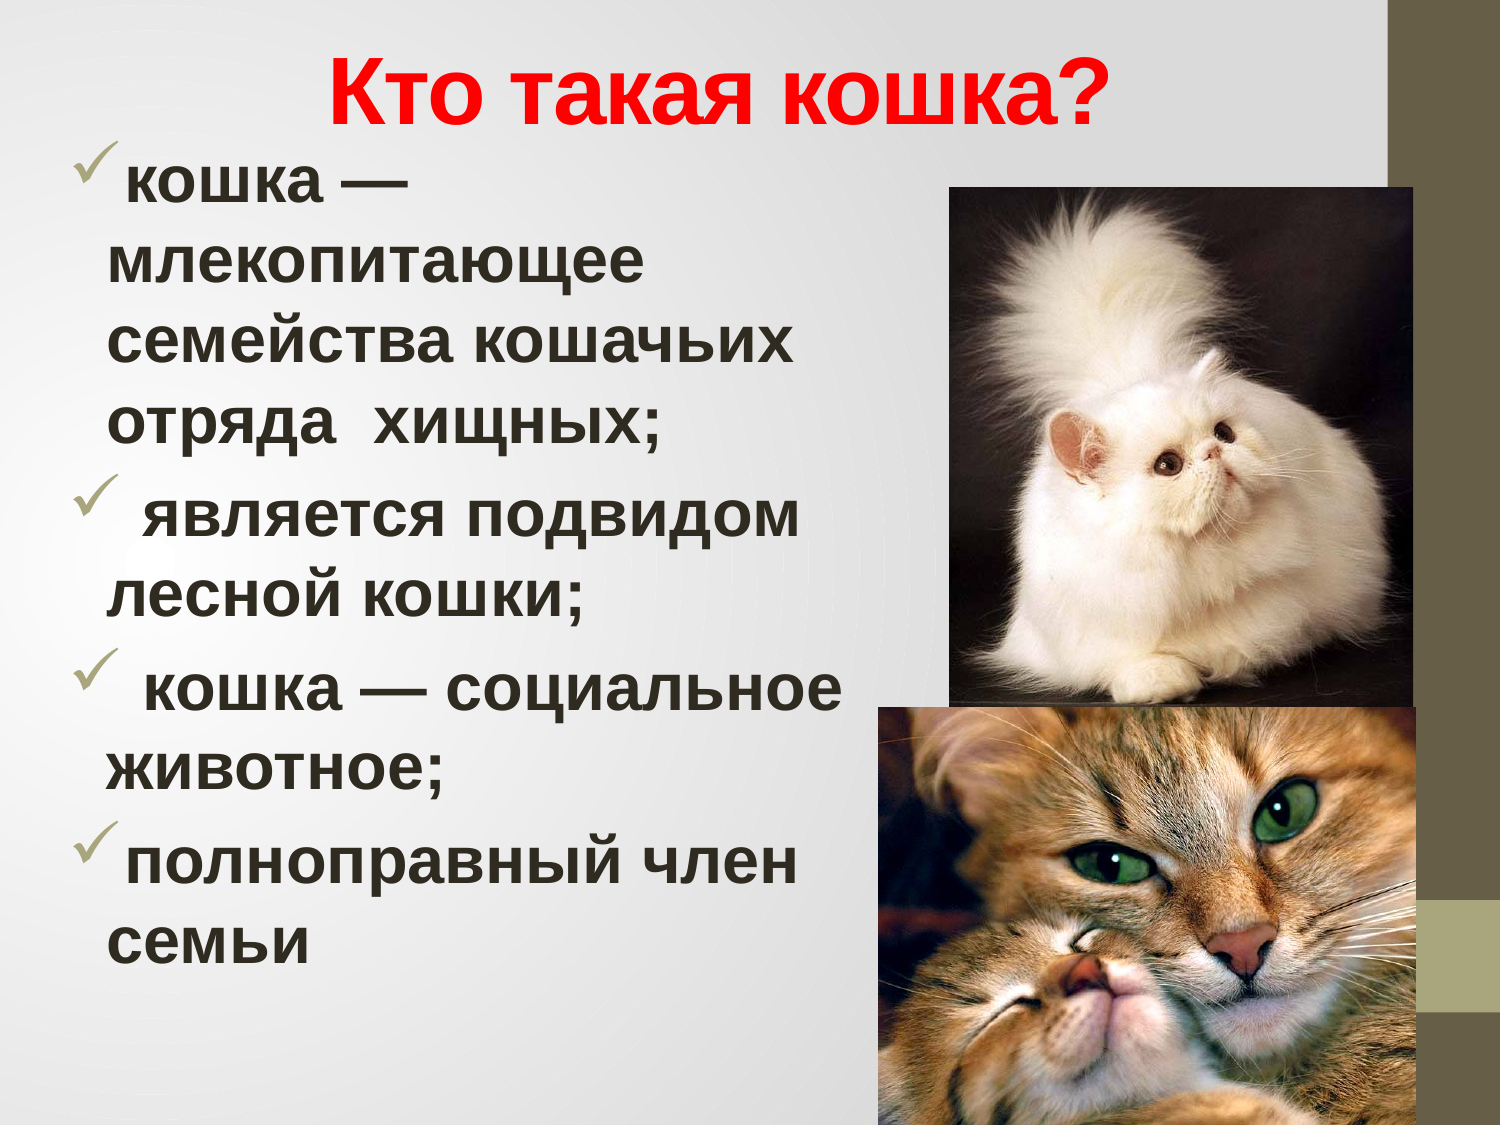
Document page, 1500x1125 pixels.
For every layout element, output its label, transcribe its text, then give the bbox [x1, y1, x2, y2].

list кошка — млекопитающее семейства кошачьих отряда хищных; является подвидом лесной кошки; кошка — социальное животное; полноправный член семьи [35, 128, 868, 1109]
picture [878, 186, 1417, 1125]
title Кто такая кошка? [175, 35, 1266, 137]
